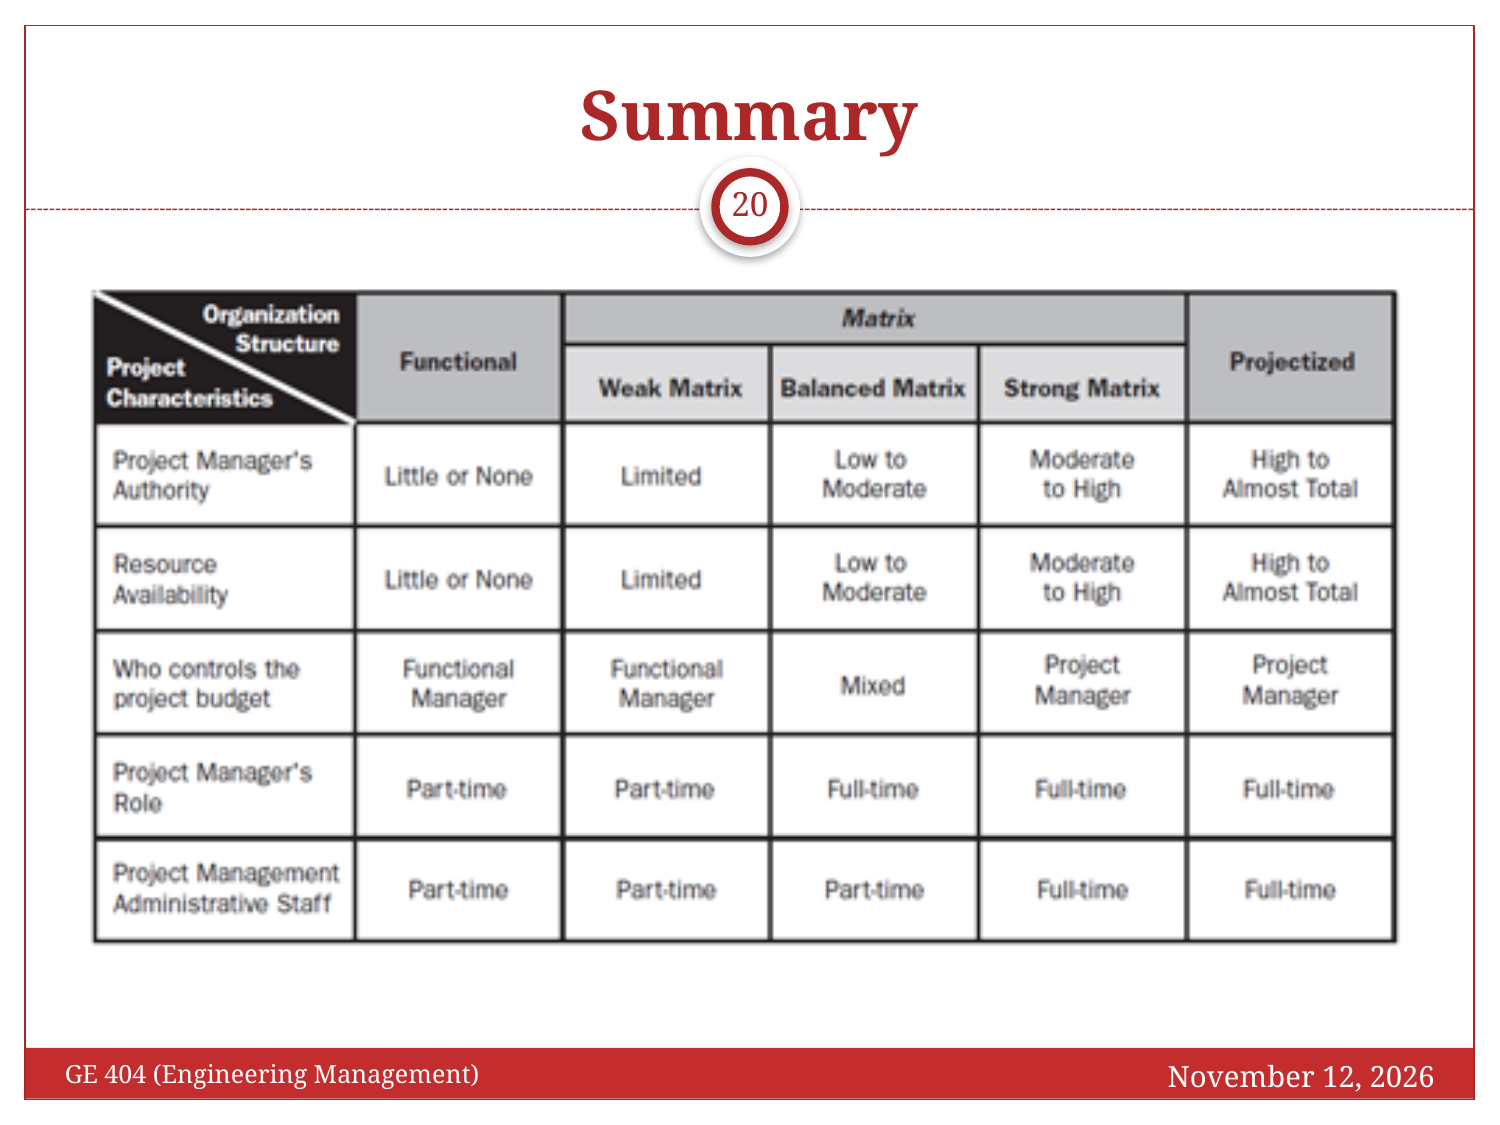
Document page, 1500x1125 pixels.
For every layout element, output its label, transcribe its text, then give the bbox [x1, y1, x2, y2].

title Summary [49, 37, 1450, 162]
slide_number 20 [712, 169, 788, 243]
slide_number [950, 1050, 1450, 1111]
footer GE 404 (Engineering Management) [50, 1051, 638, 1112]
picture [74, 274, 1417, 963]
